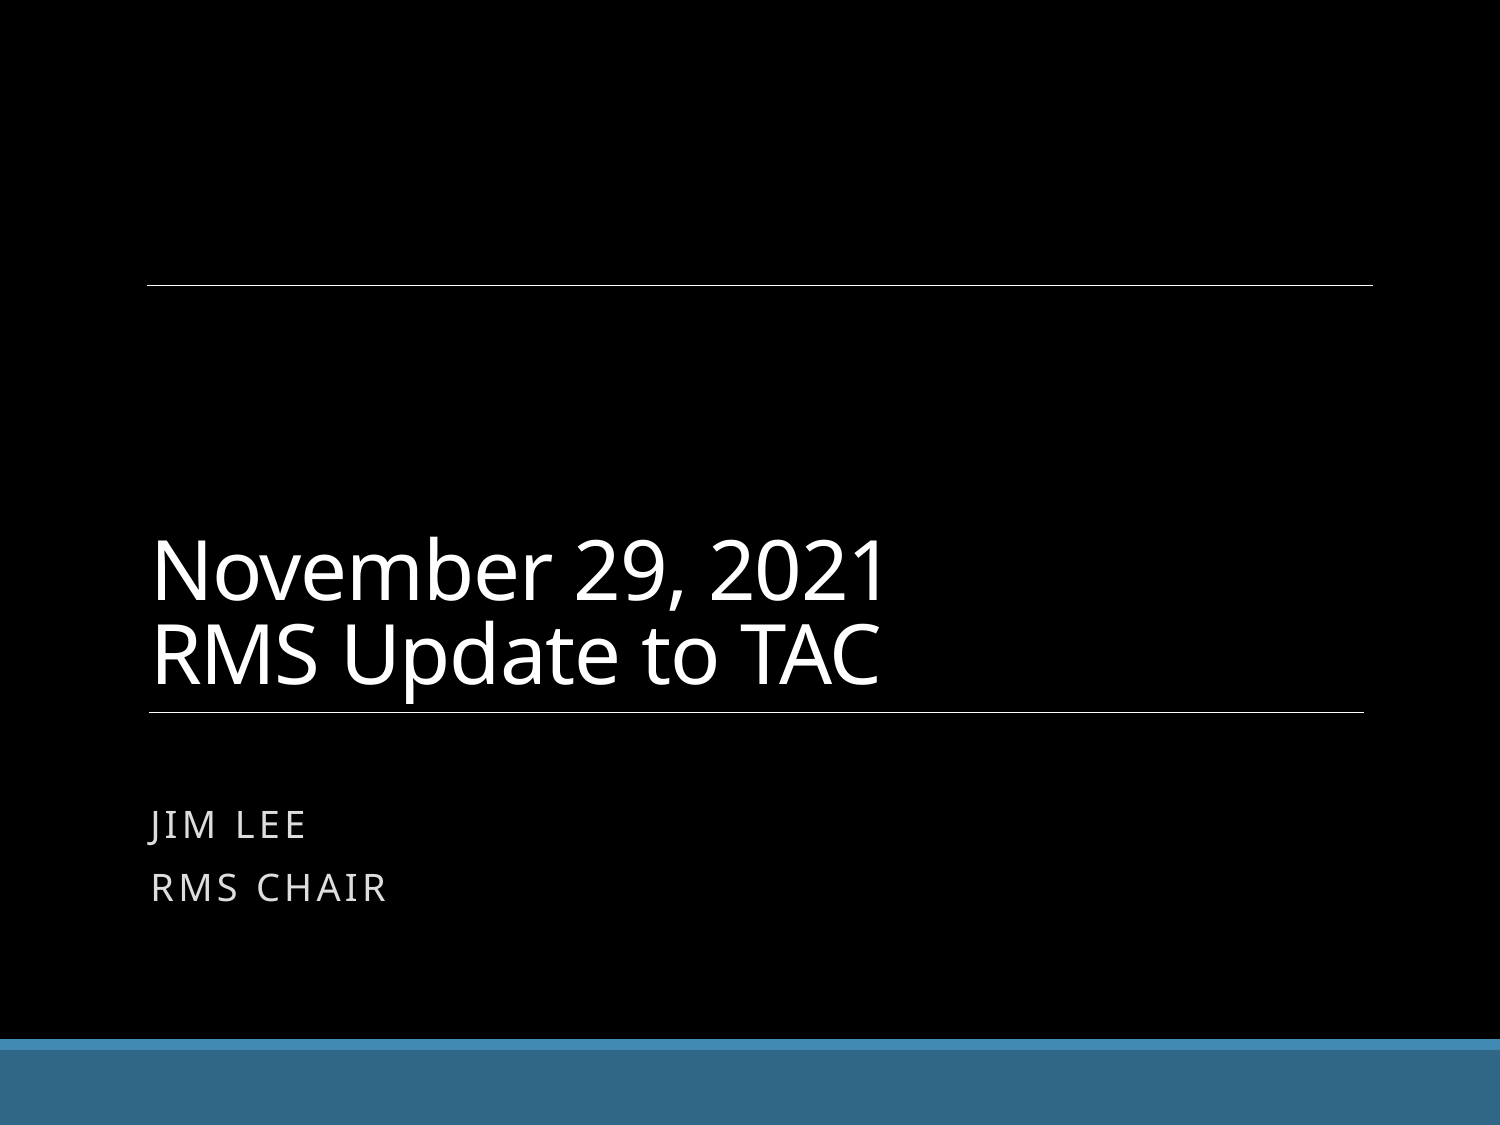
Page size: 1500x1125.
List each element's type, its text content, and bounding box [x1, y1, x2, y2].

title November 29, 2021 RMS Update to TAC [135, 99, 1373, 710]
subtitle Jim Lee RMS Chair [135, 730, 1373, 919]
